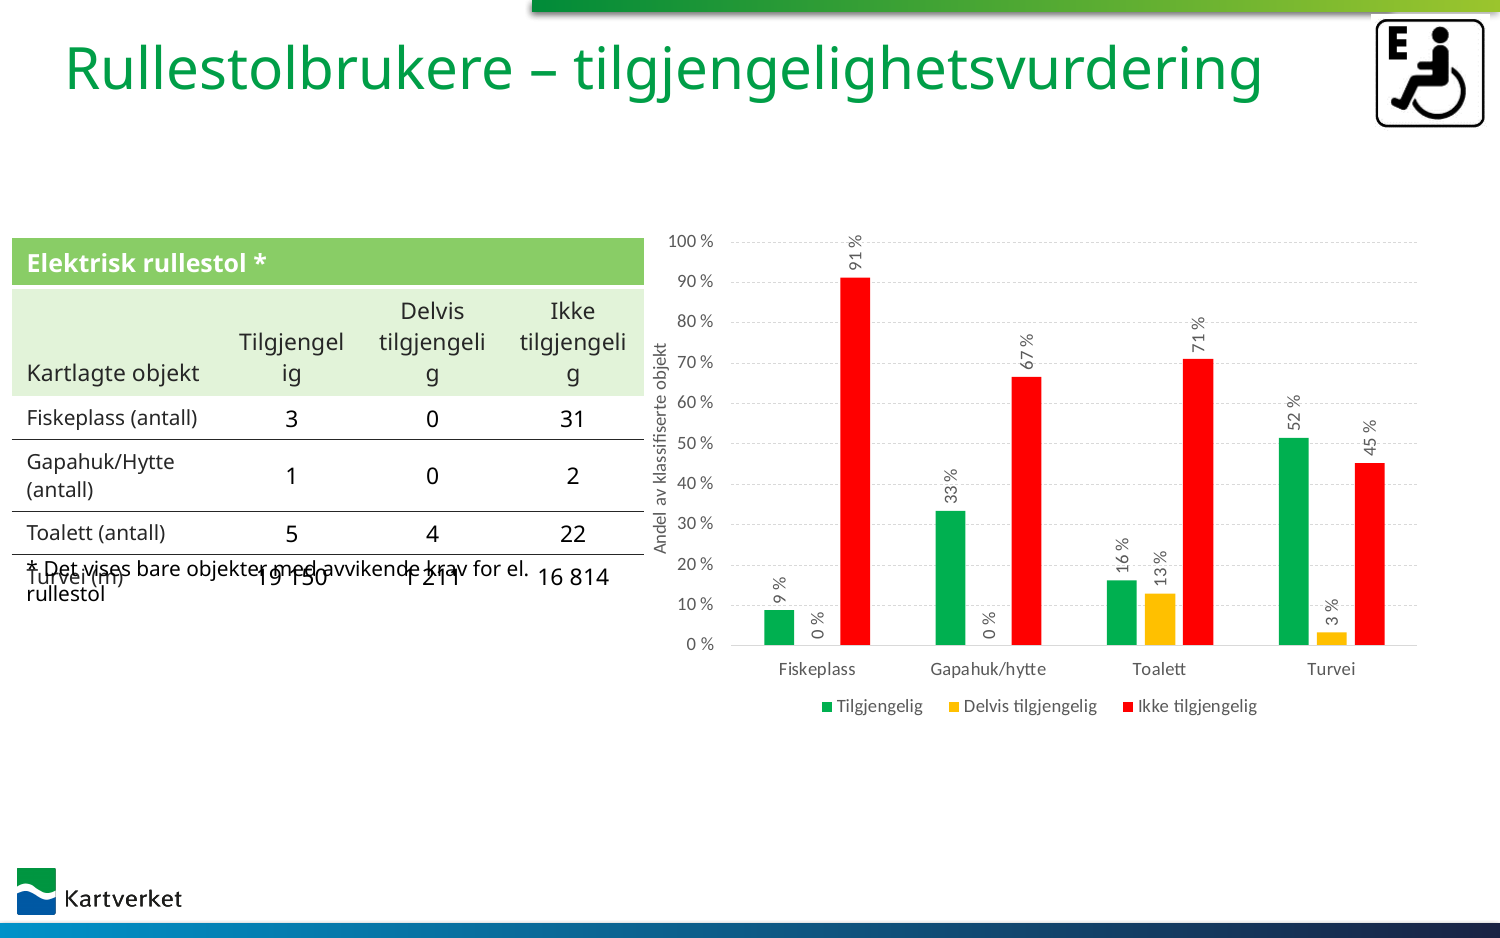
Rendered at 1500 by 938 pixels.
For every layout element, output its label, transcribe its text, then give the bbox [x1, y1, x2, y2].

table_cell Kartlagte objekt [12, 289, 222, 396]
text_box Rullestolbrukere – tilgjengelighetsvurdering [49, 12, 1372, 109]
table_header Elektrisk rullestol * [12, 238, 638, 285]
table_cell 3 [222, 396, 362, 439]
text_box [1371, 13, 1491, 133]
table_cell Toalett (antall) [12, 512, 222, 548]
table_cell Gapahuk/Hytte (antall) [12, 440, 222, 511]
table_cell Ikke tilgjengelig [503, 289, 638, 396]
table_cell Tilgjengelig [222, 289, 362, 396]
table_cell 16 814 [597, 555, 638, 598]
table_cell 2 [503, 440, 638, 511]
table_cell 0 [362, 440, 503, 511]
table_cell Fiskeplass (antall) [12, 396, 222, 439]
table_cell 5 [222, 512, 362, 548]
table_cell 31 [503, 396, 638, 439]
picture [643, 218, 1428, 728]
table_cell 4 [362, 512, 503, 548]
table_cell Delvis tilgjengelig [362, 289, 503, 396]
text_box * Det vises bare objekter med avvikende krav for el. rullestol [11, 548, 597, 613]
table_cell 22 [503, 512, 638, 554]
table_cell 0 [362, 396, 503, 439]
table_cell 1 [222, 440, 362, 511]
